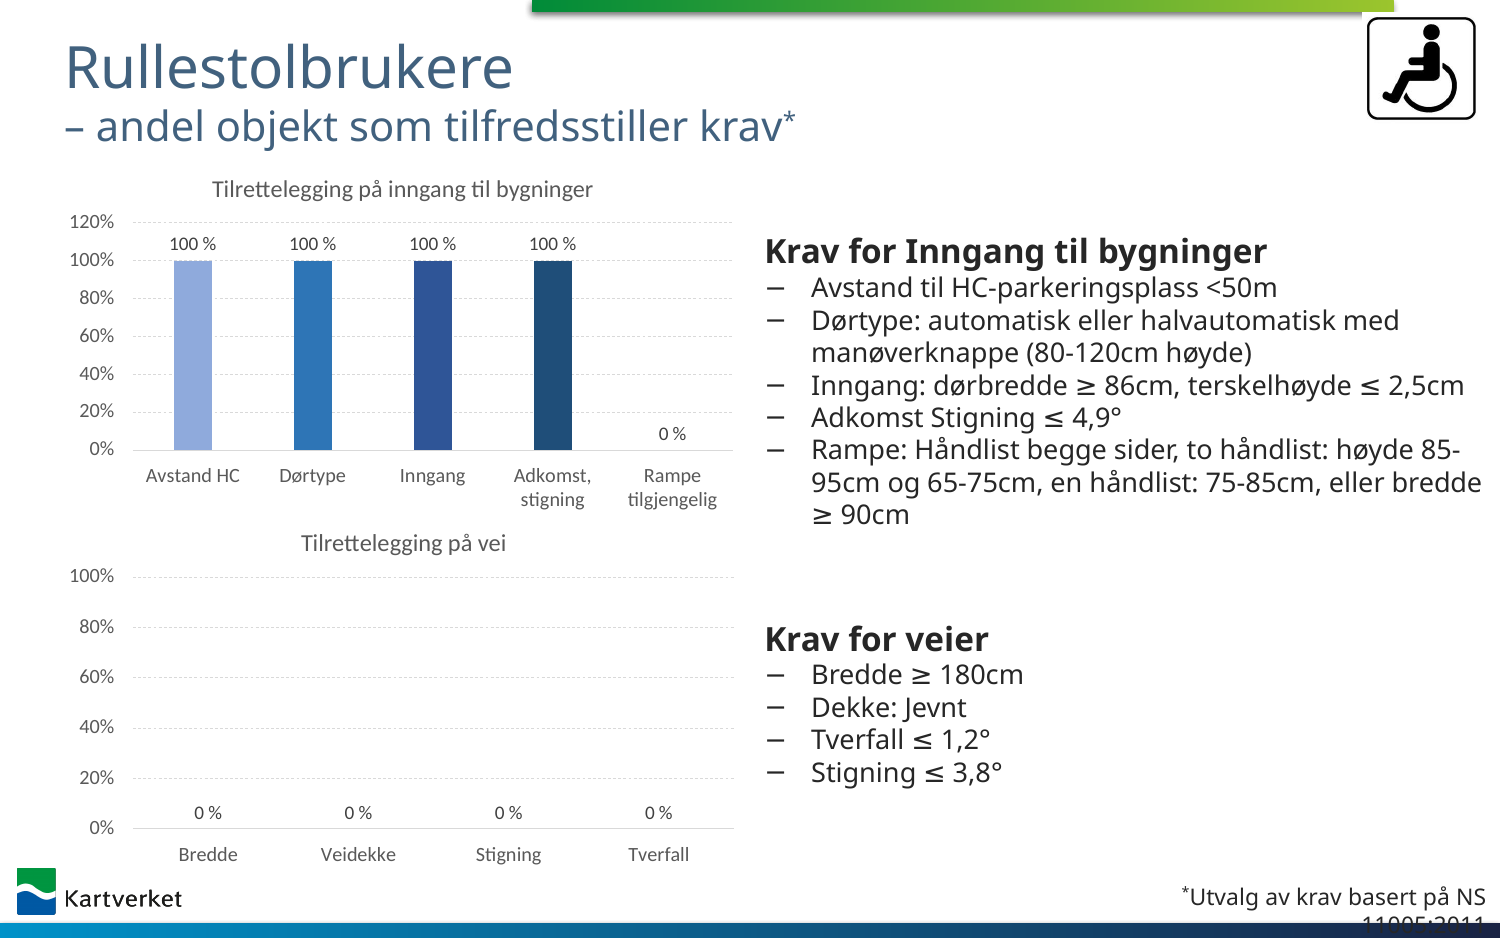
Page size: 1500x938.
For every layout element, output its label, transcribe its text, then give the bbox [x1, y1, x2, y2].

text_box Krav for Inngang til bygninger Avstand til HC-parkeringsplass <50m Dørtype: automatisk eller halvautomatisk med manøverknappe (80-120cm høyde) Inngang: dørbredde ≥ 86cm, terskelhøyde ≤ 2,5cm Adkomst Stigning ≤ 4,9° Rampe: Håndlist begge sider, to håndlist: høyde 85-95cm og 65-75cm, en håndlist: 75-85cm, eller bredde ≥ 90cm [749, 223, 1500, 538]
picture [62, 166, 744, 519]
text_box Krav for veier Bredde ≥ 180cm Dekke: Jevnt Tverfall ≤ 1,2° Stigning ≤ 3,8° [749, 610, 1500, 795]
picture [62, 520, 746, 874]
text_box Rullestolbrukere – andel objekt som tilfredsstiller krav* [49, 25, 1431, 158]
text_box *Utvalg av krav basert på NS 11005:2011 [1068, 873, 1500, 938]
picture [1362, 12, 1481, 126]
